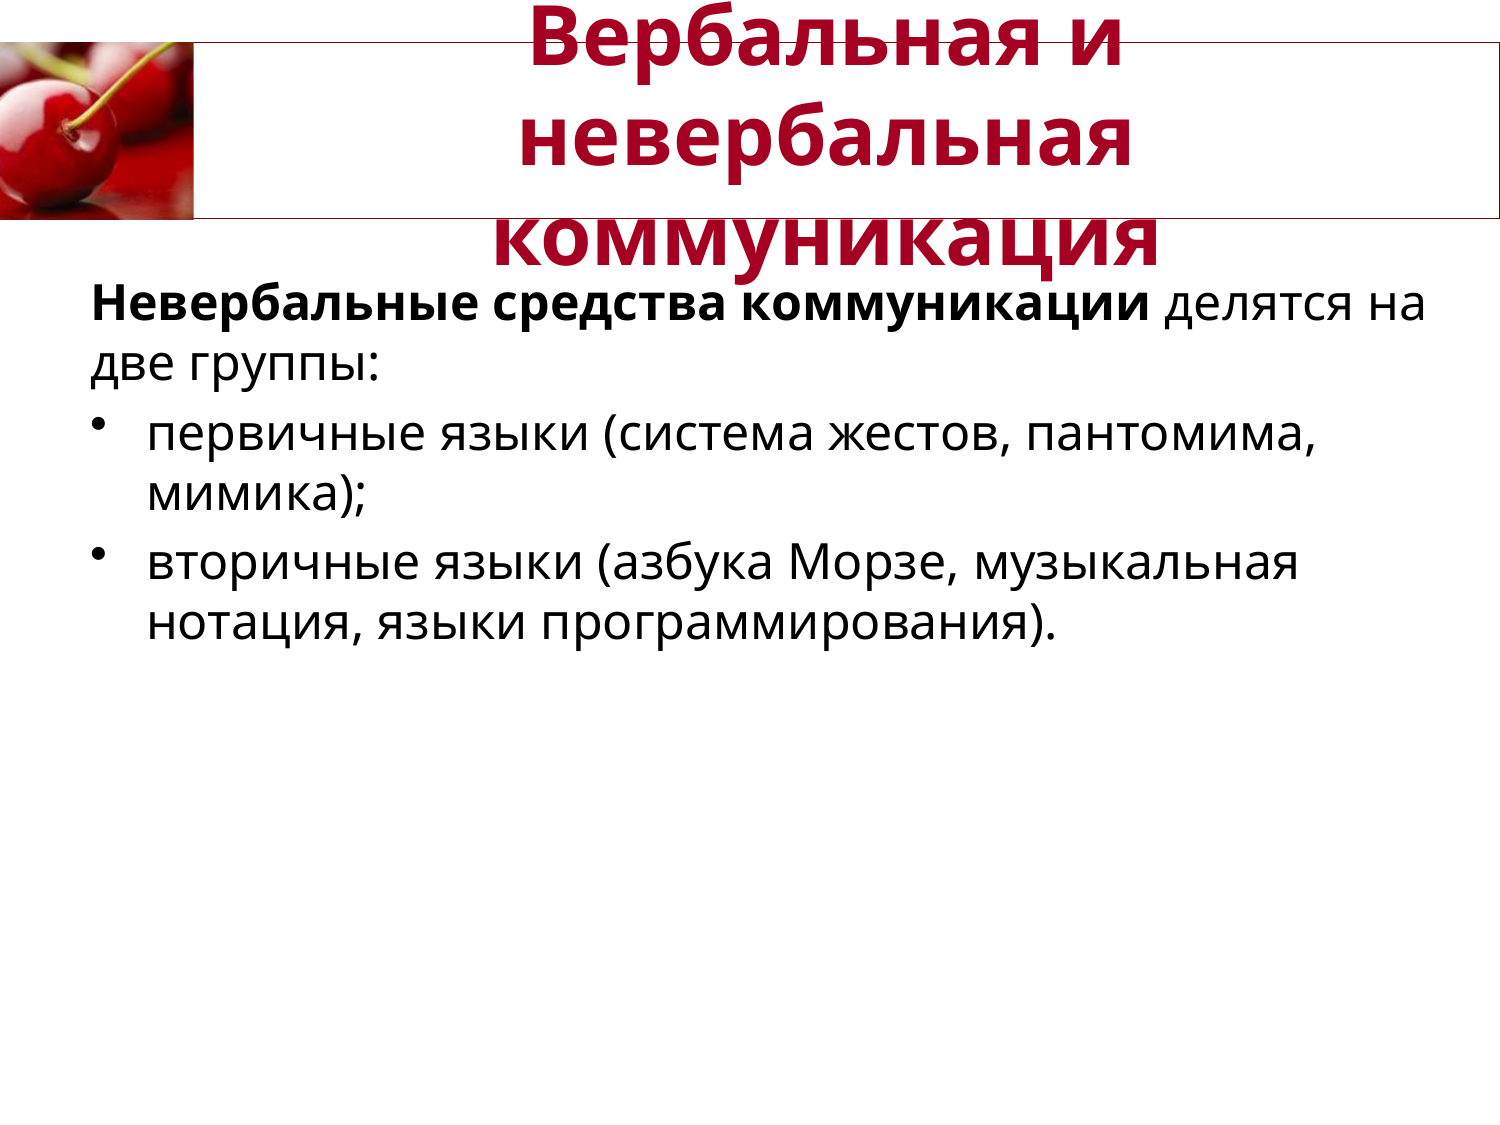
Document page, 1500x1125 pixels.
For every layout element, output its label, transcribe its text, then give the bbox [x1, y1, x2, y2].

title Вербальная и невербальная коммуникация [206, 45, 1447, 220]
list Невербальные средства коммуникации делятся на две группы: первичные языки (система жестов, пантомима, мимика); вторичные языки (азбука Морзе, музыкальная нотация, языки программирования). [75, 262, 1447, 1005]
picture [0, 42, 194, 220]
